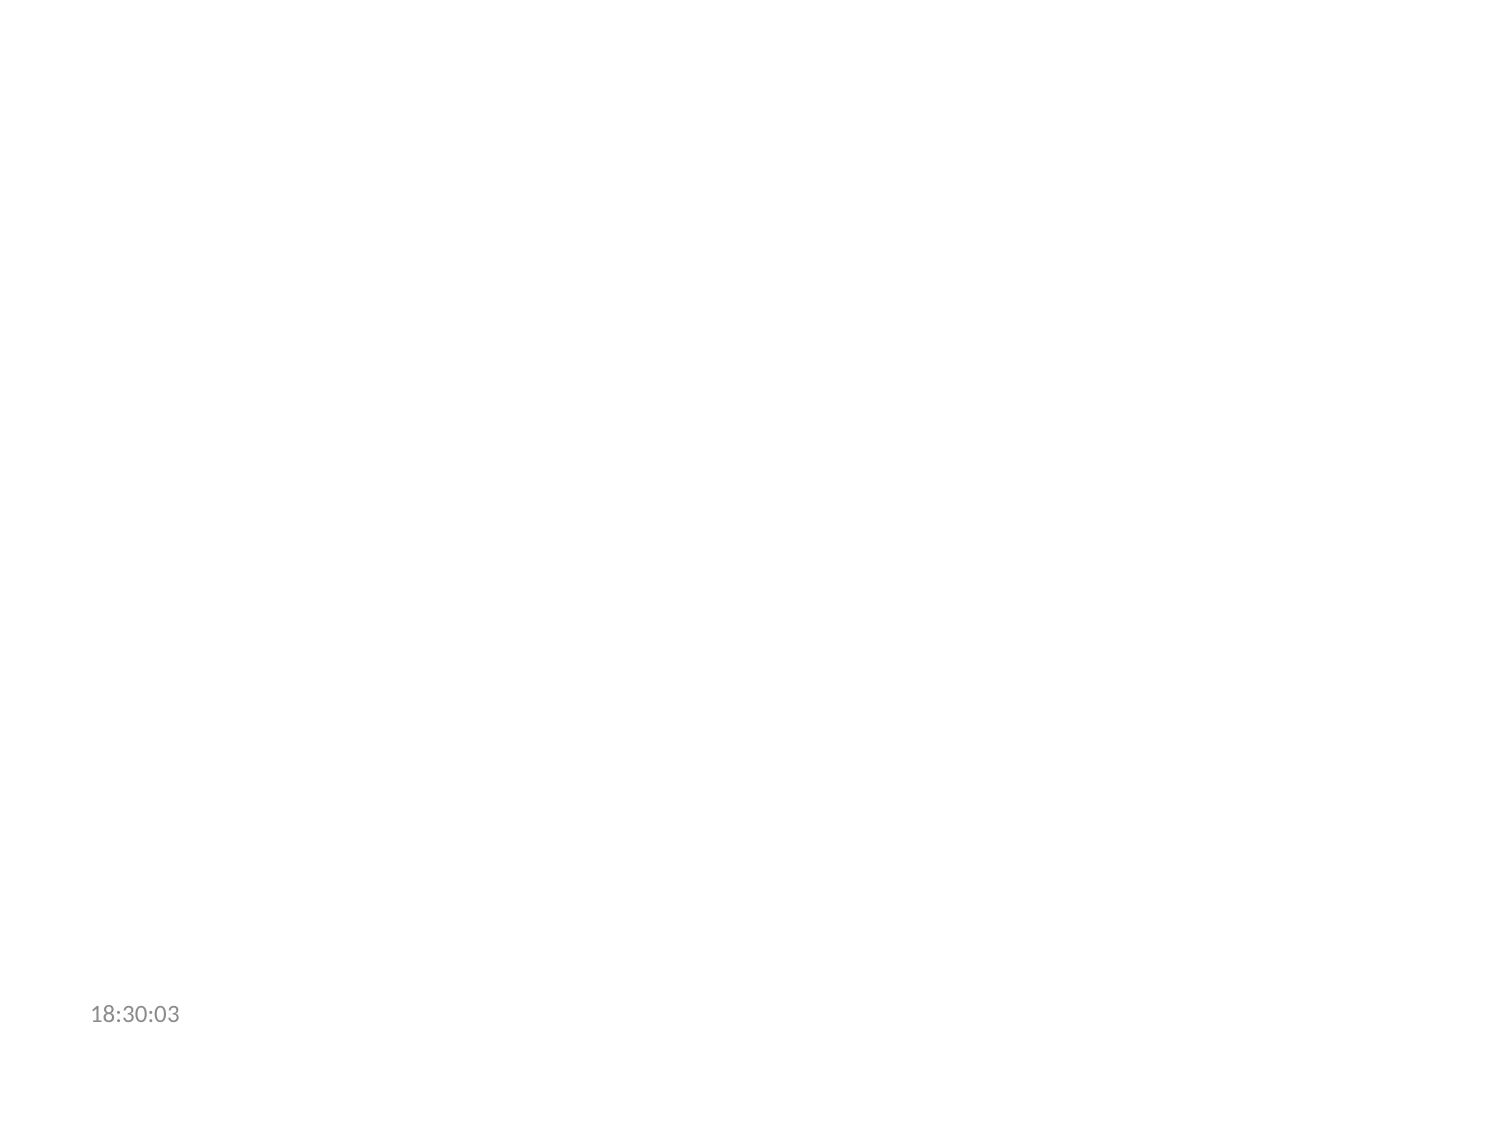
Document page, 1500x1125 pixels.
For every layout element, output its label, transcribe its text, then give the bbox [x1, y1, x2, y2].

text_box 15:35:09 [75, 982, 425, 1043]
